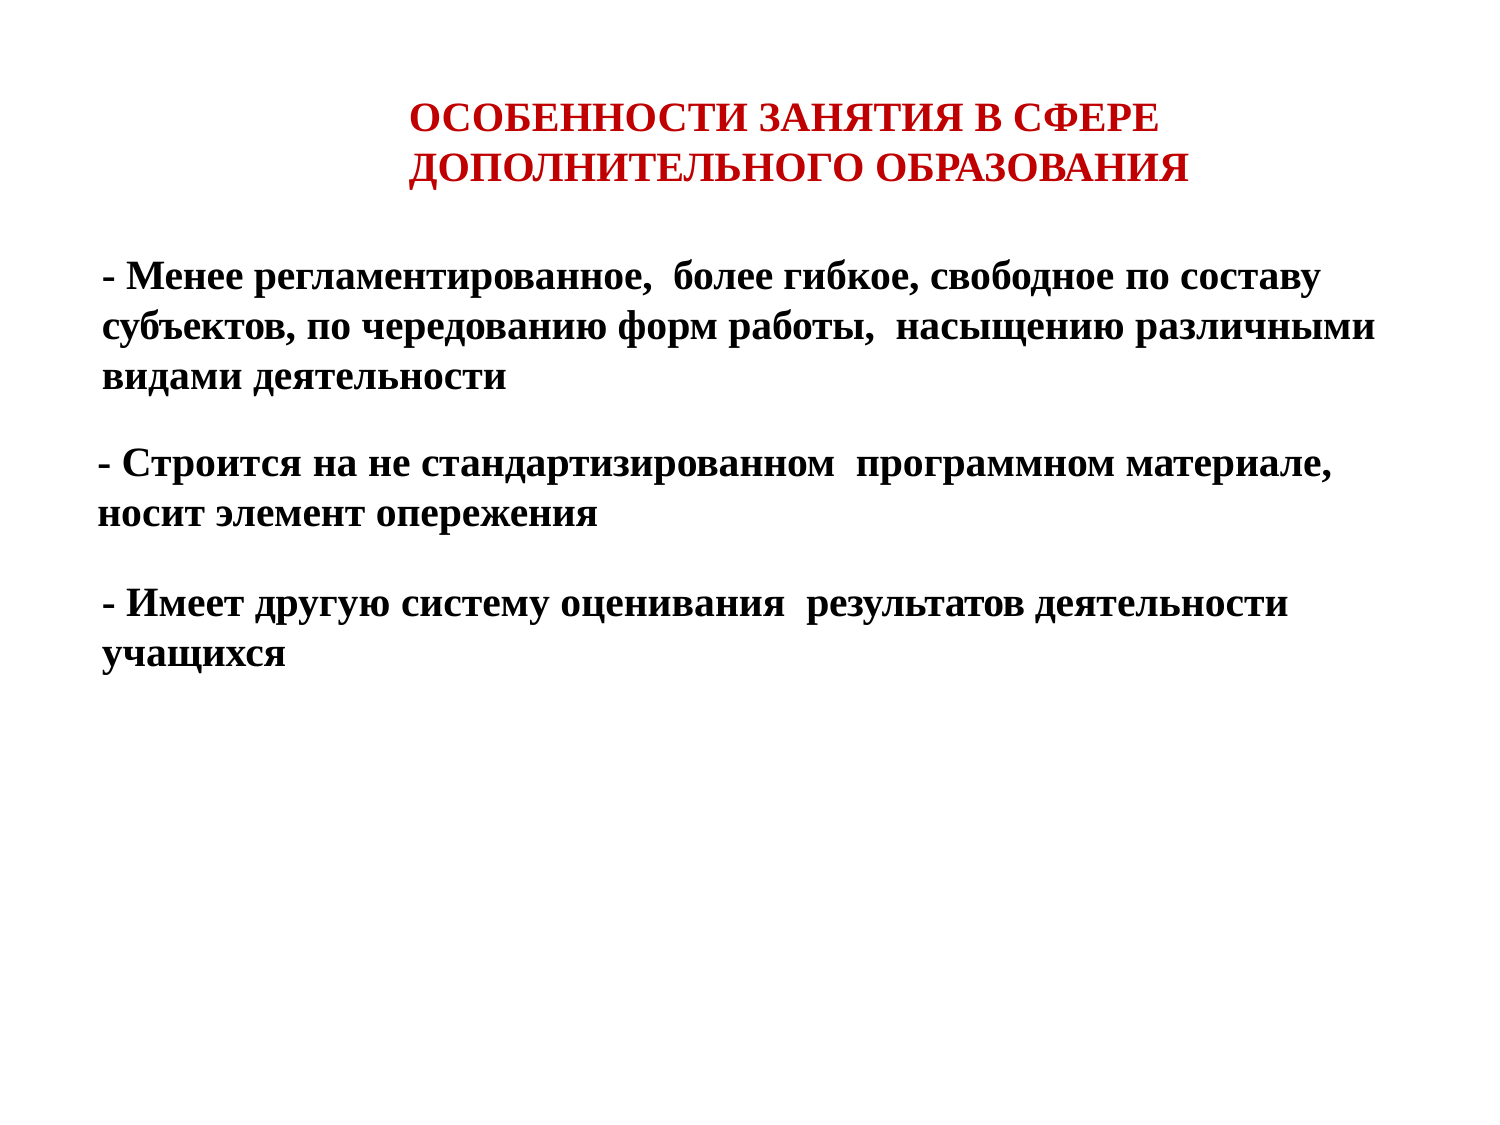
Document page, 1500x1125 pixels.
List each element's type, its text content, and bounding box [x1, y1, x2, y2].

text_box - Строится на не стандартизированном программном материале, носит элемент опережения [82, 427, 1418, 535]
text_box - Менее регламентированное, более гибкое, свободное по составу субъектов, по чередованию форм работы, насыщению различными видами деятельности [87, 240, 1453, 394]
text_box - Имеет другую систему оценивания результатов деятельности учащихся [87, 567, 1385, 676]
text_box ОСОБЕННОСТИ ЗАНЯТИЯ В СФЕРЕ ДОПОЛНИТЕЛЬНОГО ОБРАЗОВАНИЯ [27, 37, 1473, 228]
